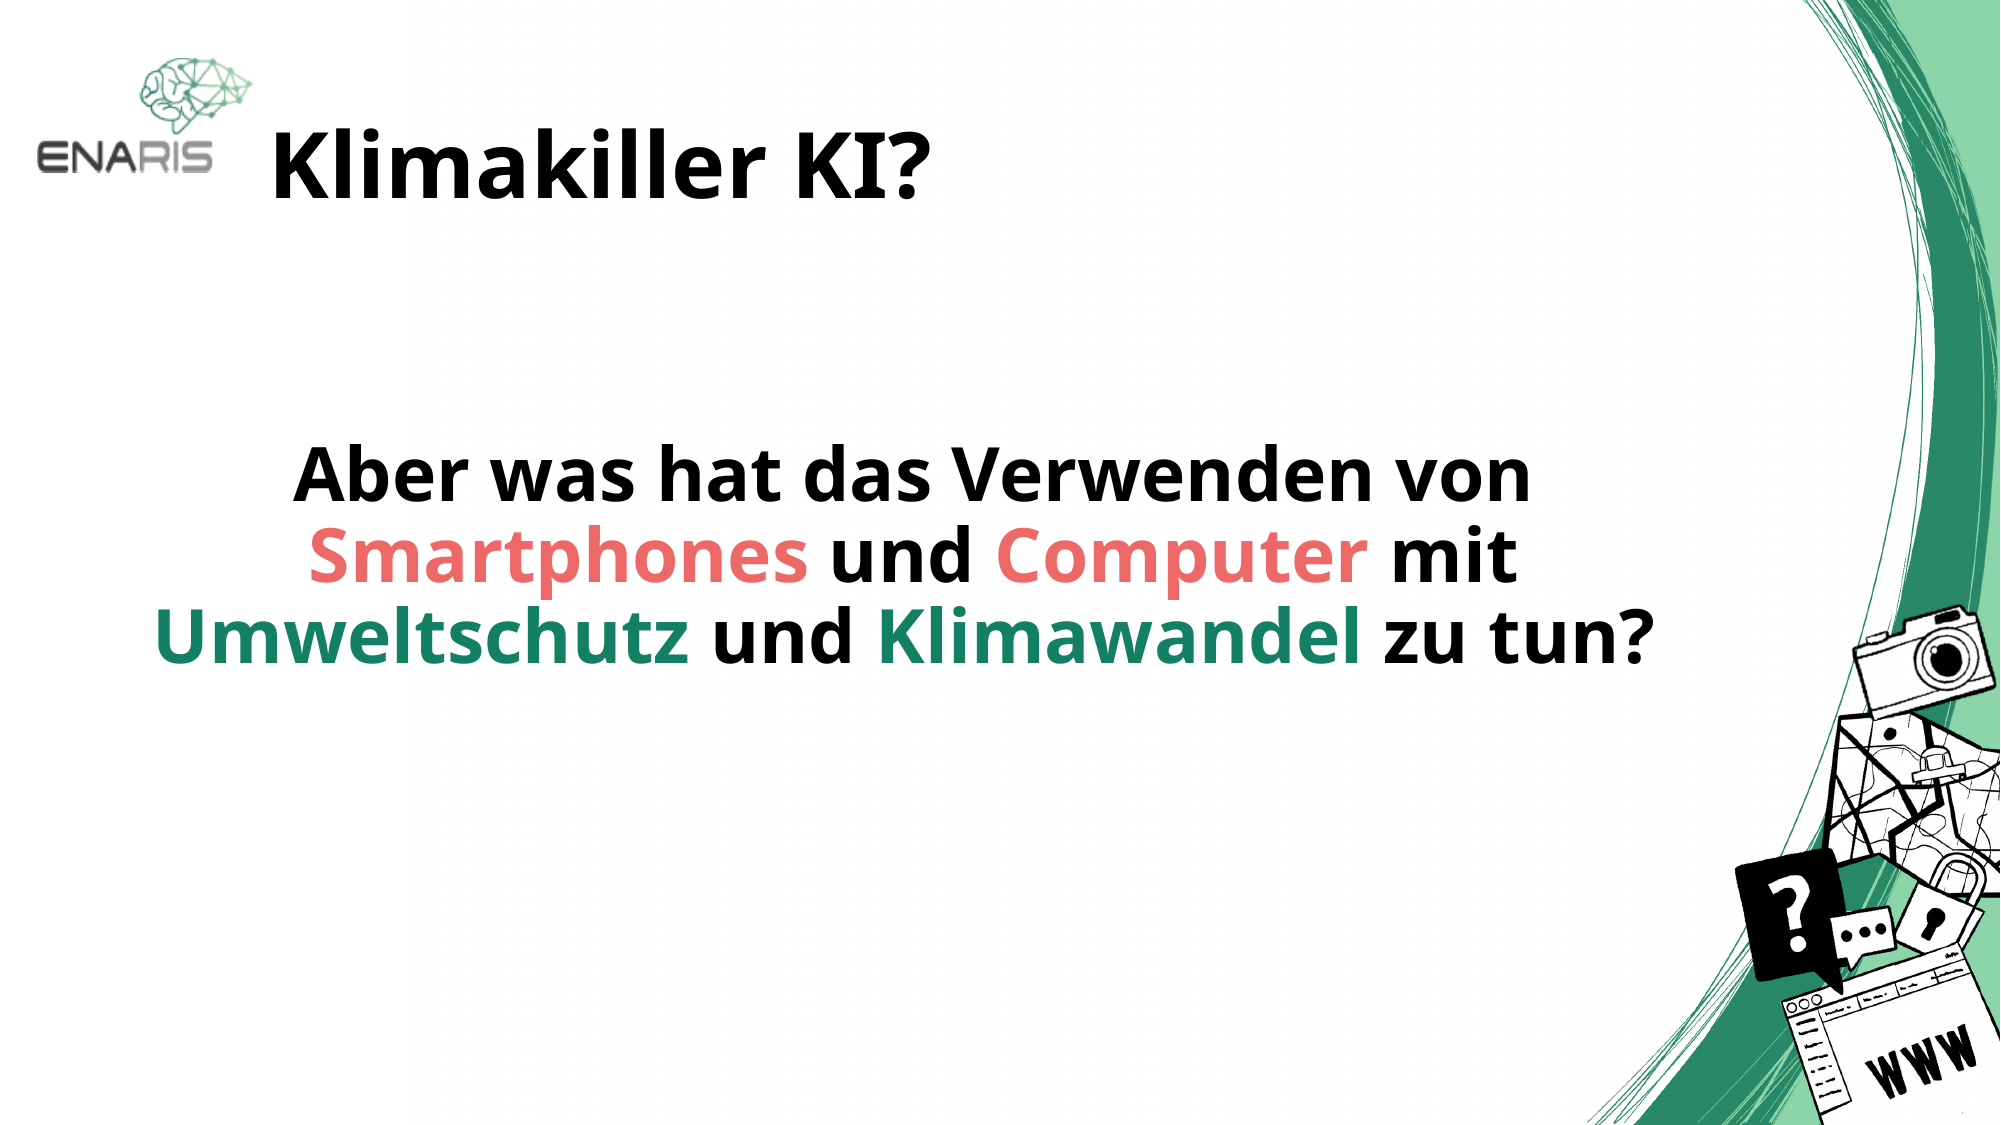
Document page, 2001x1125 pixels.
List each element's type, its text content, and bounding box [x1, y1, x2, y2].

list Aber was hat das Verwenden von Smartphones und Computer mit Umweltschutz und Klimawandel zu tun? [118, 429, 1709, 777]
title Klimakiller KI? [253, 59, 1863, 278]
picture [37, 58, 254, 173]
picture [408, 0, 2000, 1125]
